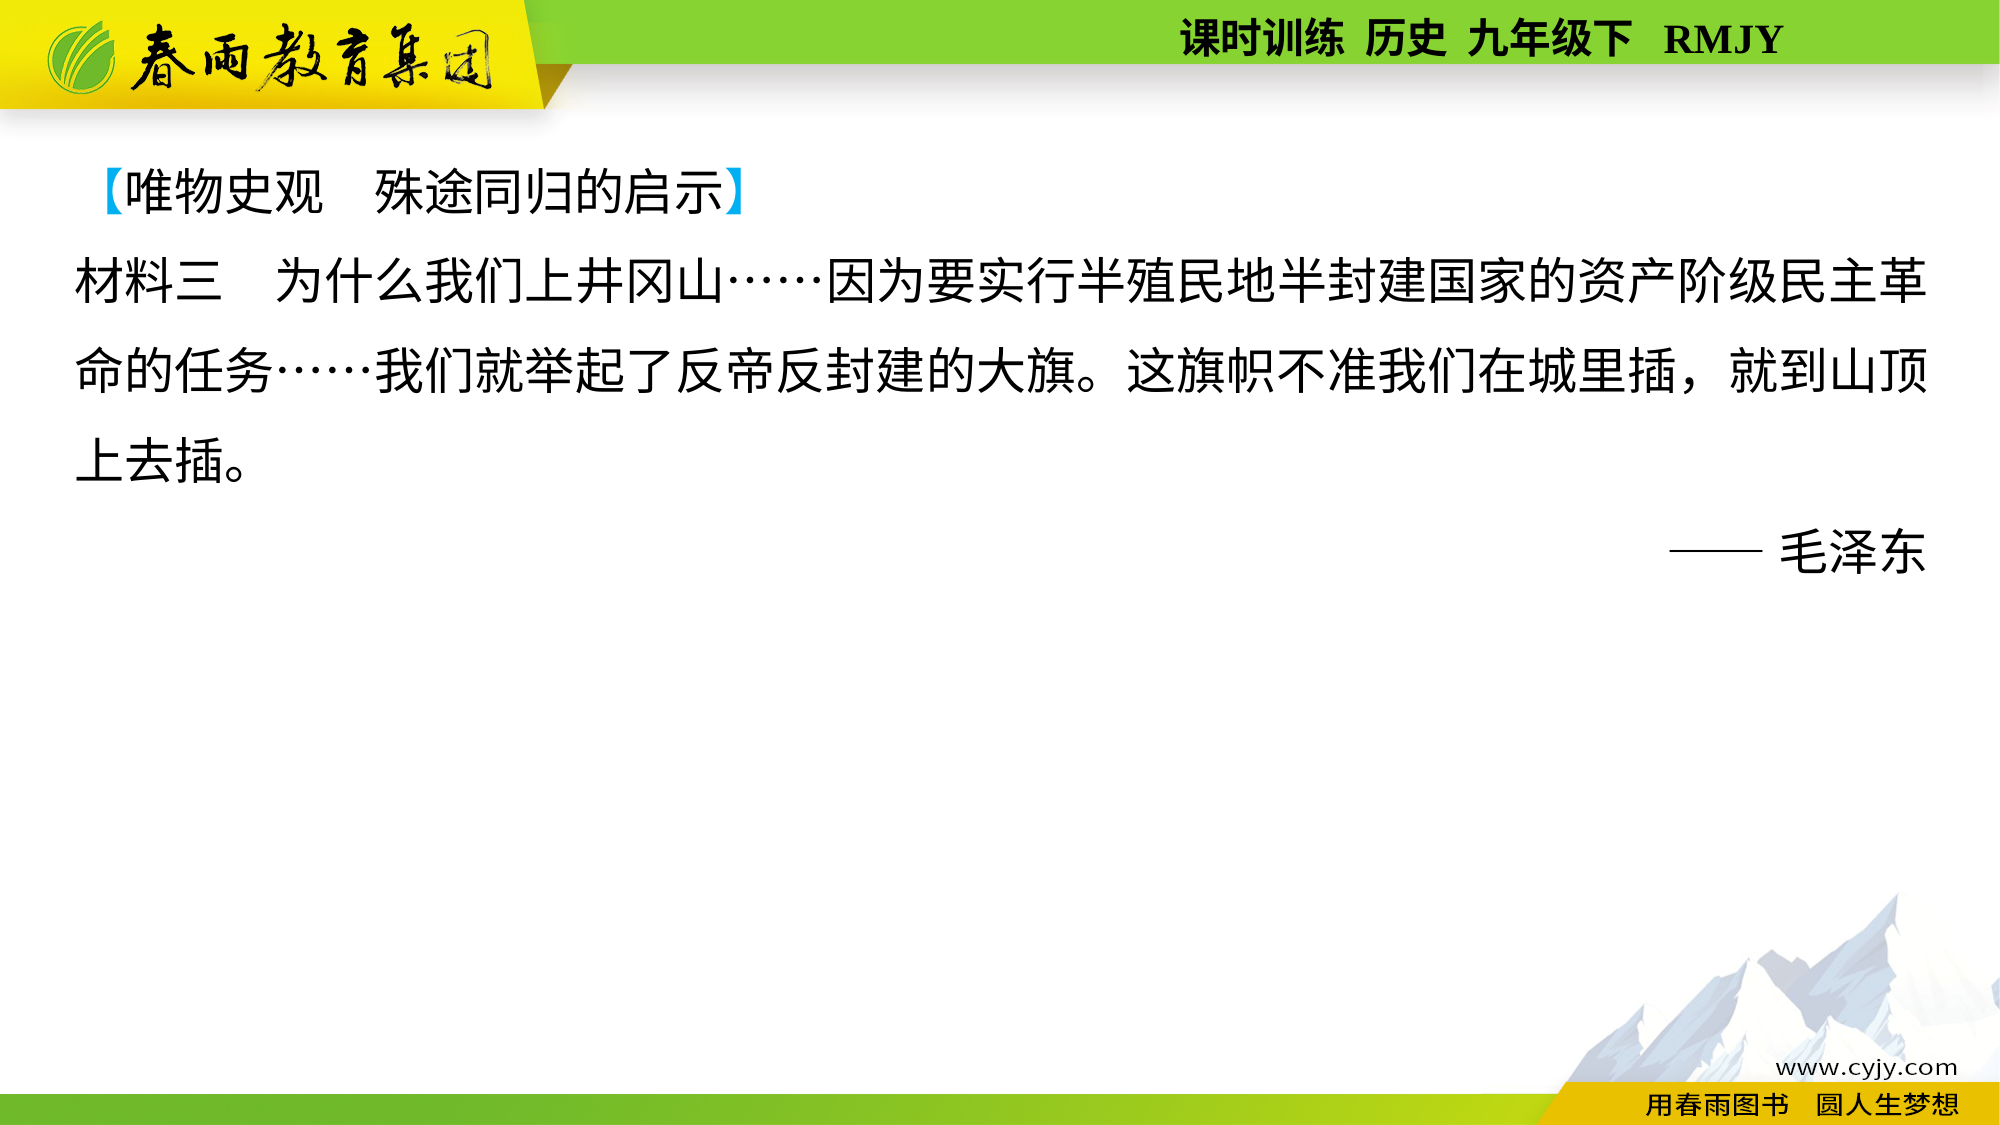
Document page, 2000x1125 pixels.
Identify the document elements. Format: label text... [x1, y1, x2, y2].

picture [0, 0, 2000, 1125]
list 【唯物史观 殊途同归的启示】 材料三 为什么我们上井冈山……因为要实行半殖民地半封建国家的资产阶级民主革命的任务……我们就举起了反帝反封建的大旗。这旗帜不准我们在城里插，就到山顶上去插。 ——毛泽东 [59, 122, 1944, 581]
